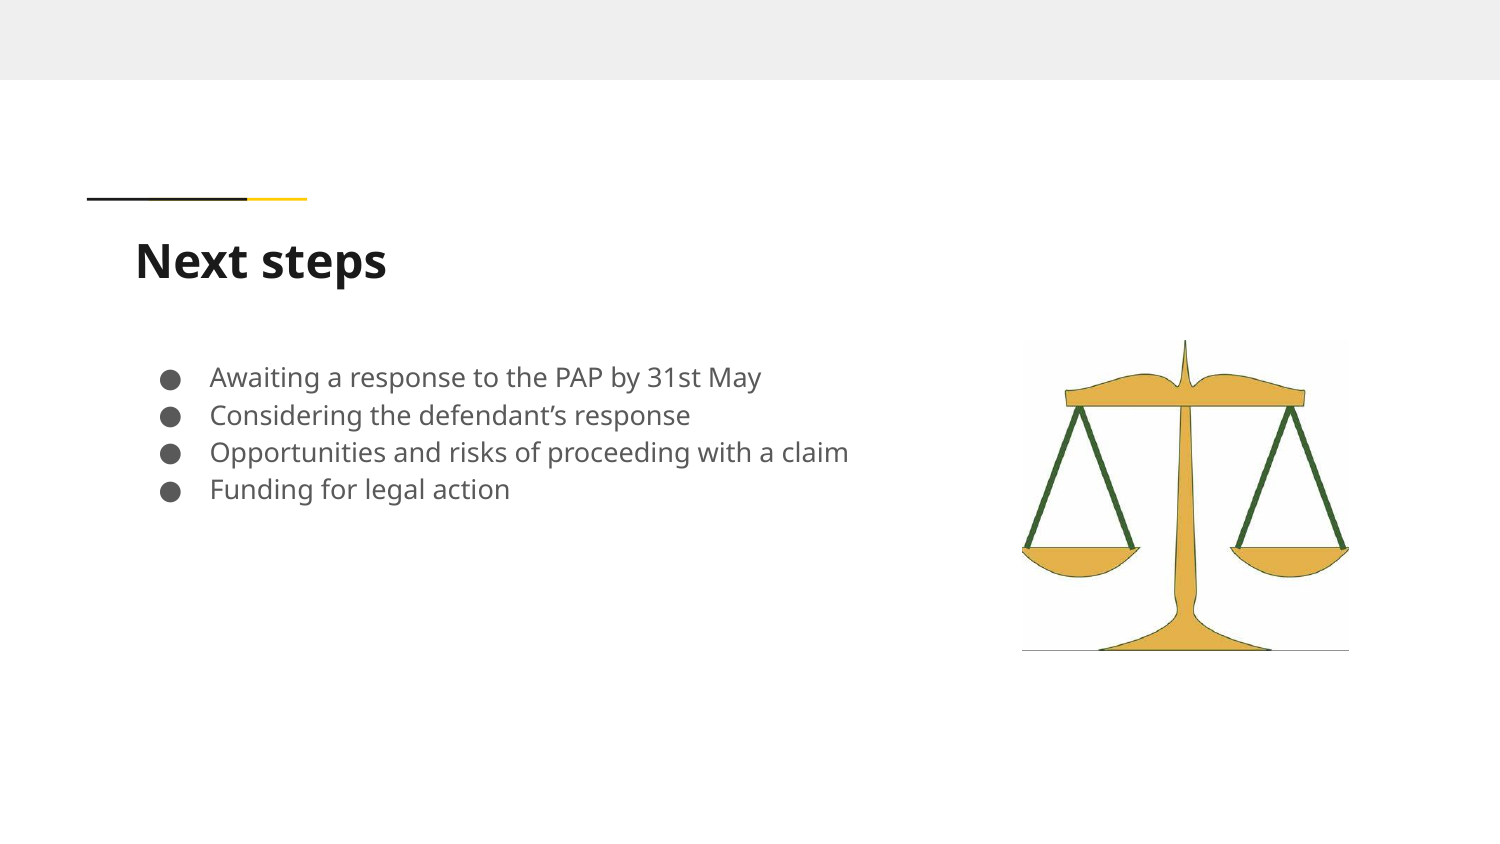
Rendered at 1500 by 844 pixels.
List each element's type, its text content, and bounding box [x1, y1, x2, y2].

title Next steps [119, 216, 1381, 305]
picture [1022, 340, 1349, 652]
list Awaiting a response to the PAP by 31st May Considering the defendant’s response Opportunities and risks of proceeding with a claim Funding for legal action [119, 341, 1381, 712]
